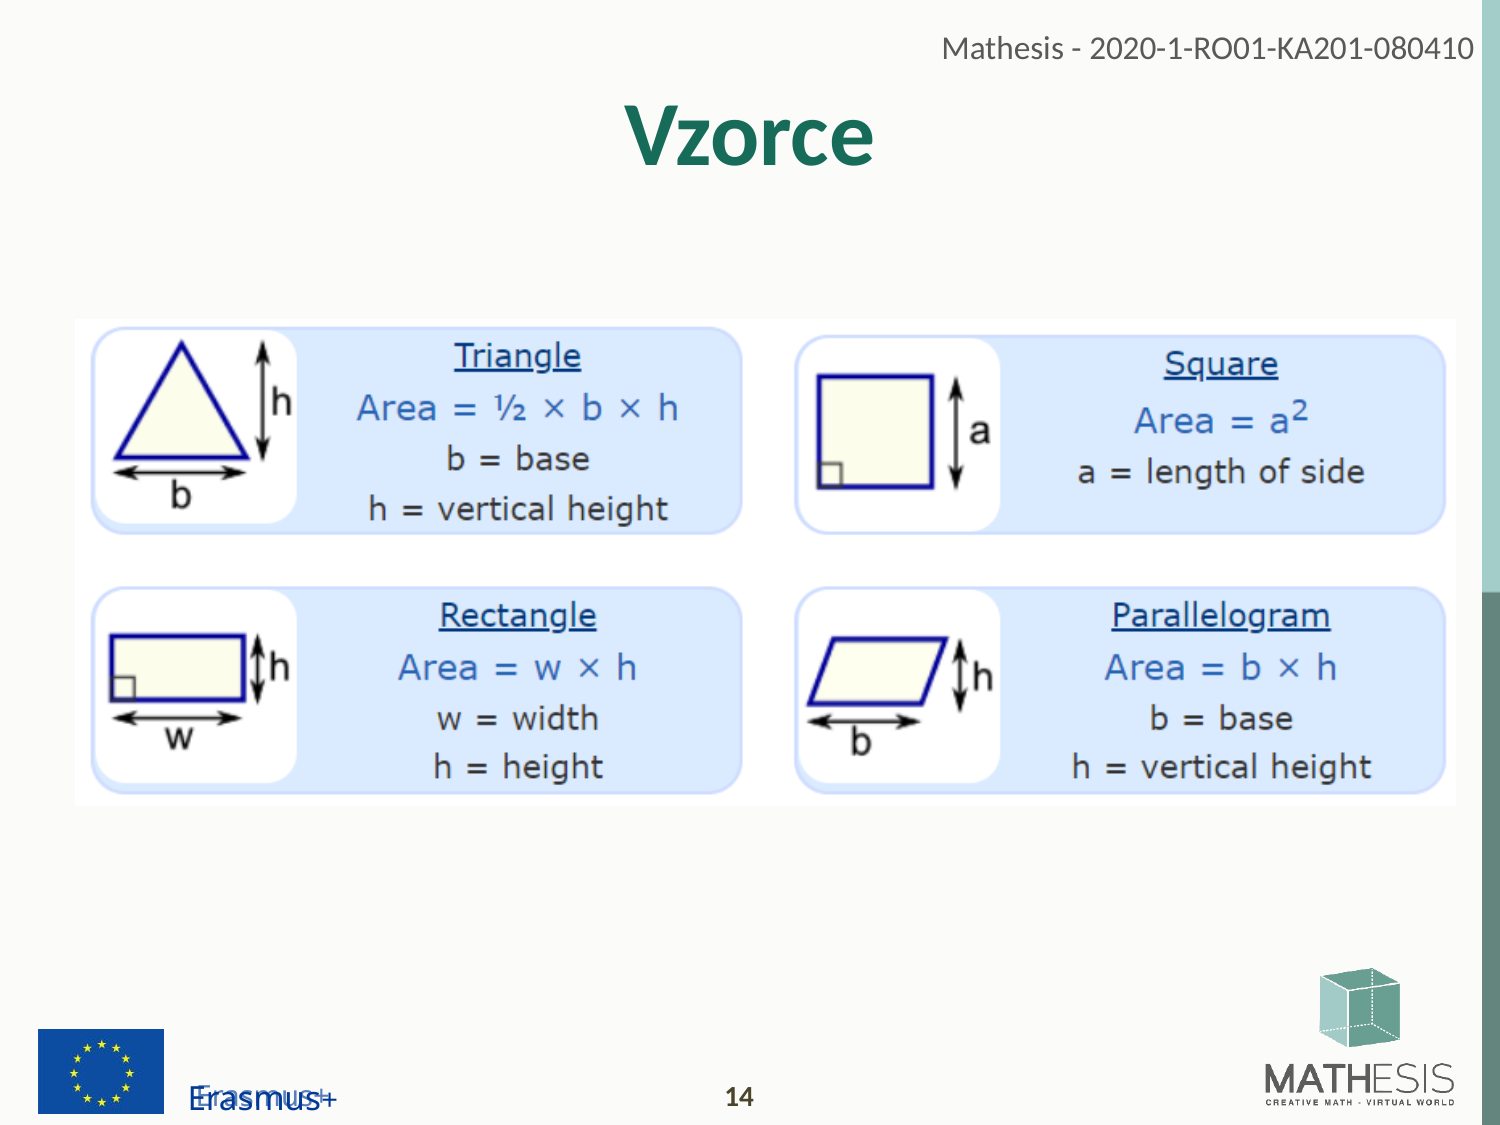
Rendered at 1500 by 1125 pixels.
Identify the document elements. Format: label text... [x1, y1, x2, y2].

picture [38, 1029, 164, 1114]
picture [74, 319, 1456, 806]
title Vzorce [75, 66, 1425, 254]
